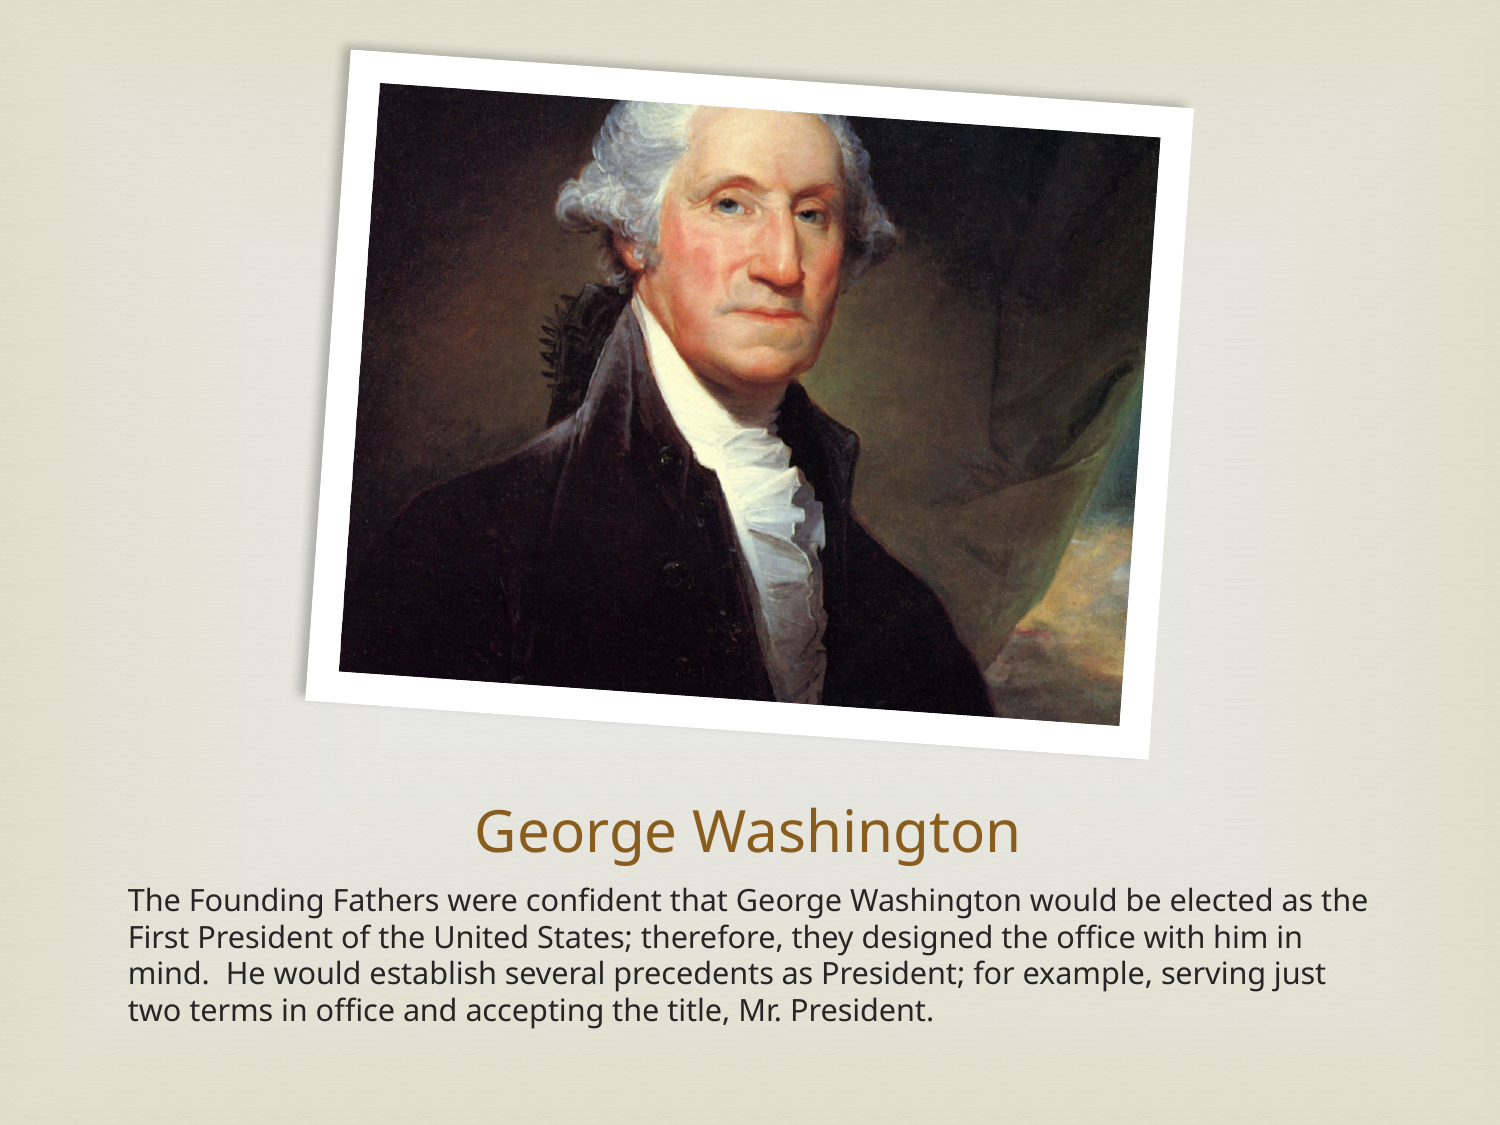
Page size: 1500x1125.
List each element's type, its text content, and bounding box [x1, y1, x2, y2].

title George Washington [111, 765, 1386, 872]
list The Founding Fathers were confident that George Washington would be elected as the First President of the United States; therefore, they designed the office with him in mind. He would establish several precedents as President; for example, serving just two terms in office and accepting the title, Mr. President. [112, 873, 1386, 1038]
picture [339, 84, 1160, 726]
